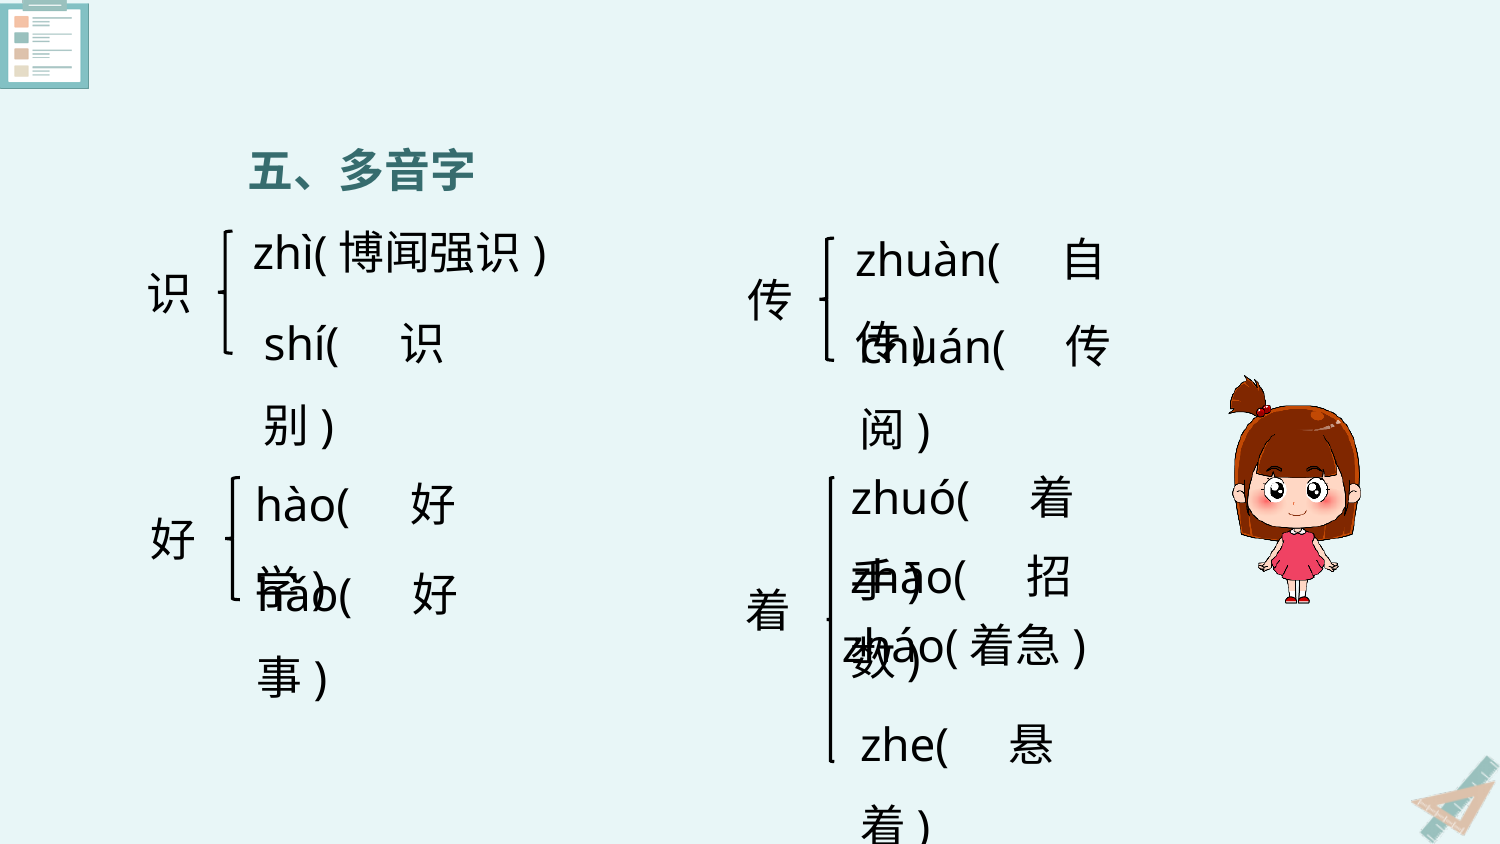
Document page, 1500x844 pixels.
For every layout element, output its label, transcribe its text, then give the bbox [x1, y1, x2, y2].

text_box 着 [730, 574, 777, 644]
text_box zhāo(招数) [835, 512, 1088, 609]
text_box [829, 477, 835, 609]
text_box 好 [135, 503, 182, 574]
text_box zhe(悬着) [845, 680, 1070, 778]
text_box shí(识别) [248, 279, 460, 377]
text_box hǎo(好事) [242, 531, 473, 629]
text_box zhuó(着手) [835, 434, 1091, 532]
text_box zháo(着急) [827, 609, 1101, 679]
text_box 识 [131, 256, 168, 327]
picture [1207, 334, 1365, 660]
text_box zhuàn(自传) [840, 196, 1122, 294]
text_box 传 [732, 263, 770, 334]
text_box zhì(博闻强识) [237, 216, 562, 286]
text_box chuán(传阅) [845, 283, 1127, 381]
picture [0, 0, 89, 89]
text_box hào(好学) [240, 441, 471, 539]
text_box [225, 476, 240, 601]
text_box [819, 237, 835, 361]
text_box [217, 230, 233, 354]
text_box 五、多音字 [232, 106, 646, 534]
picture [1411, 755, 1500, 844]
text_box [829, 679, 835, 763]
